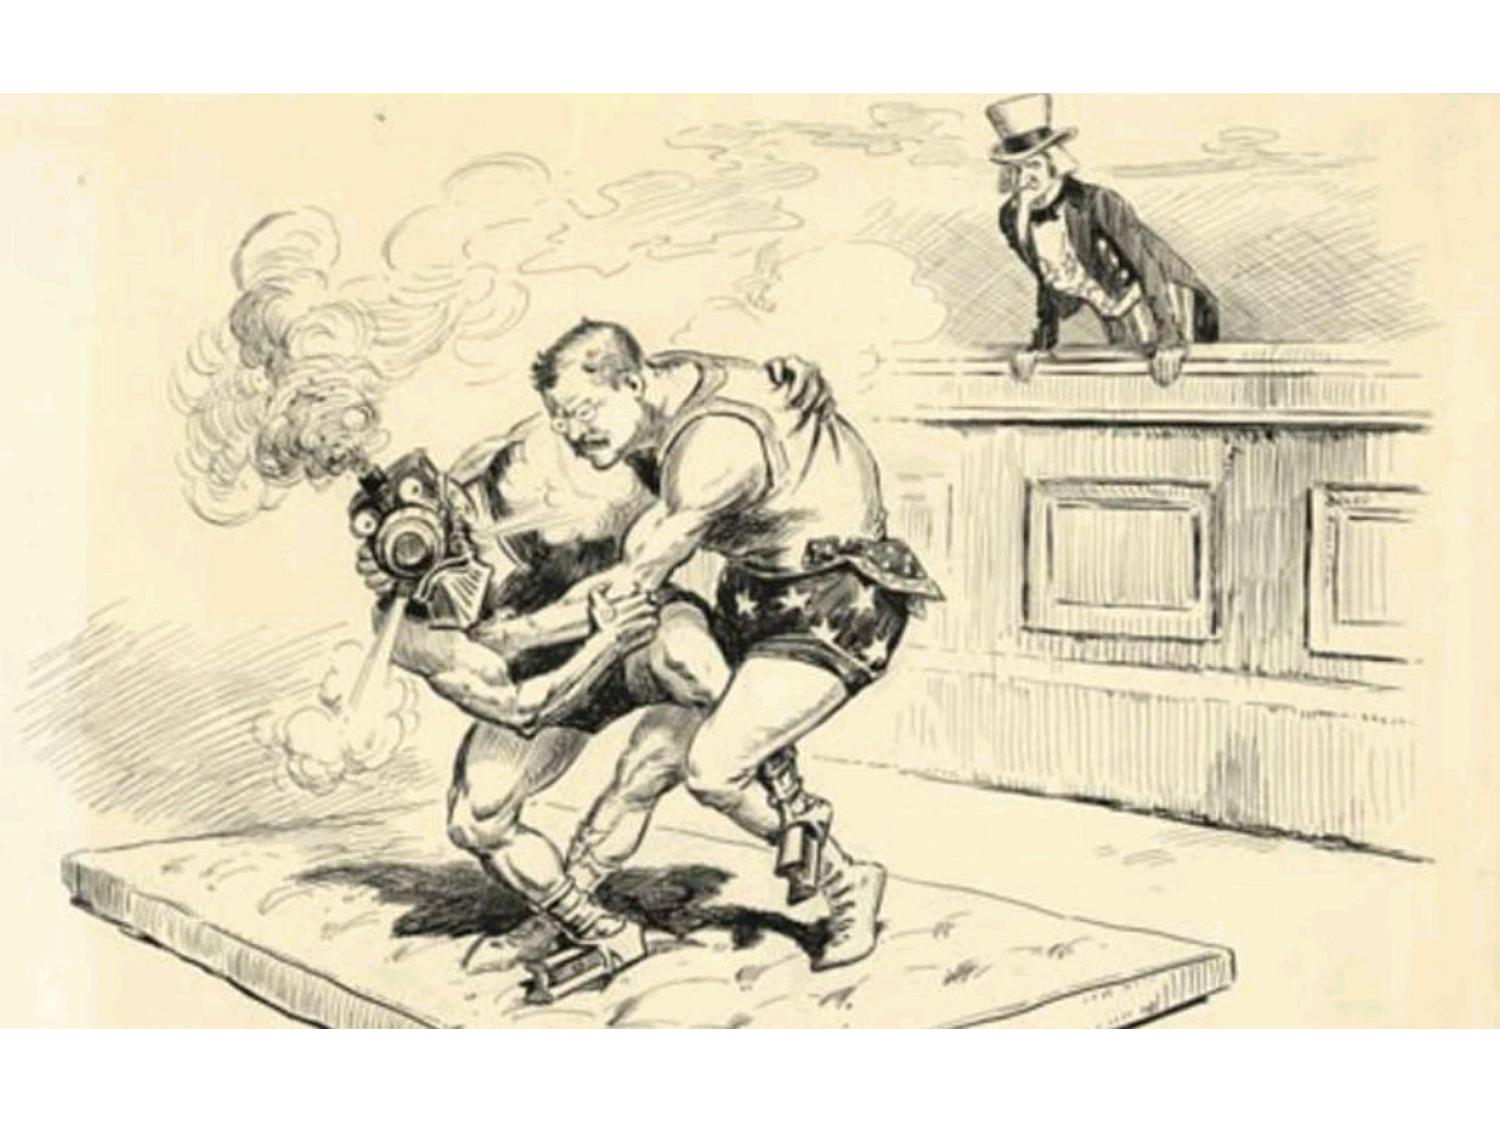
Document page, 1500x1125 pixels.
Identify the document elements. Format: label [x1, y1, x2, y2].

picture [0, 93, 1500, 1030]
